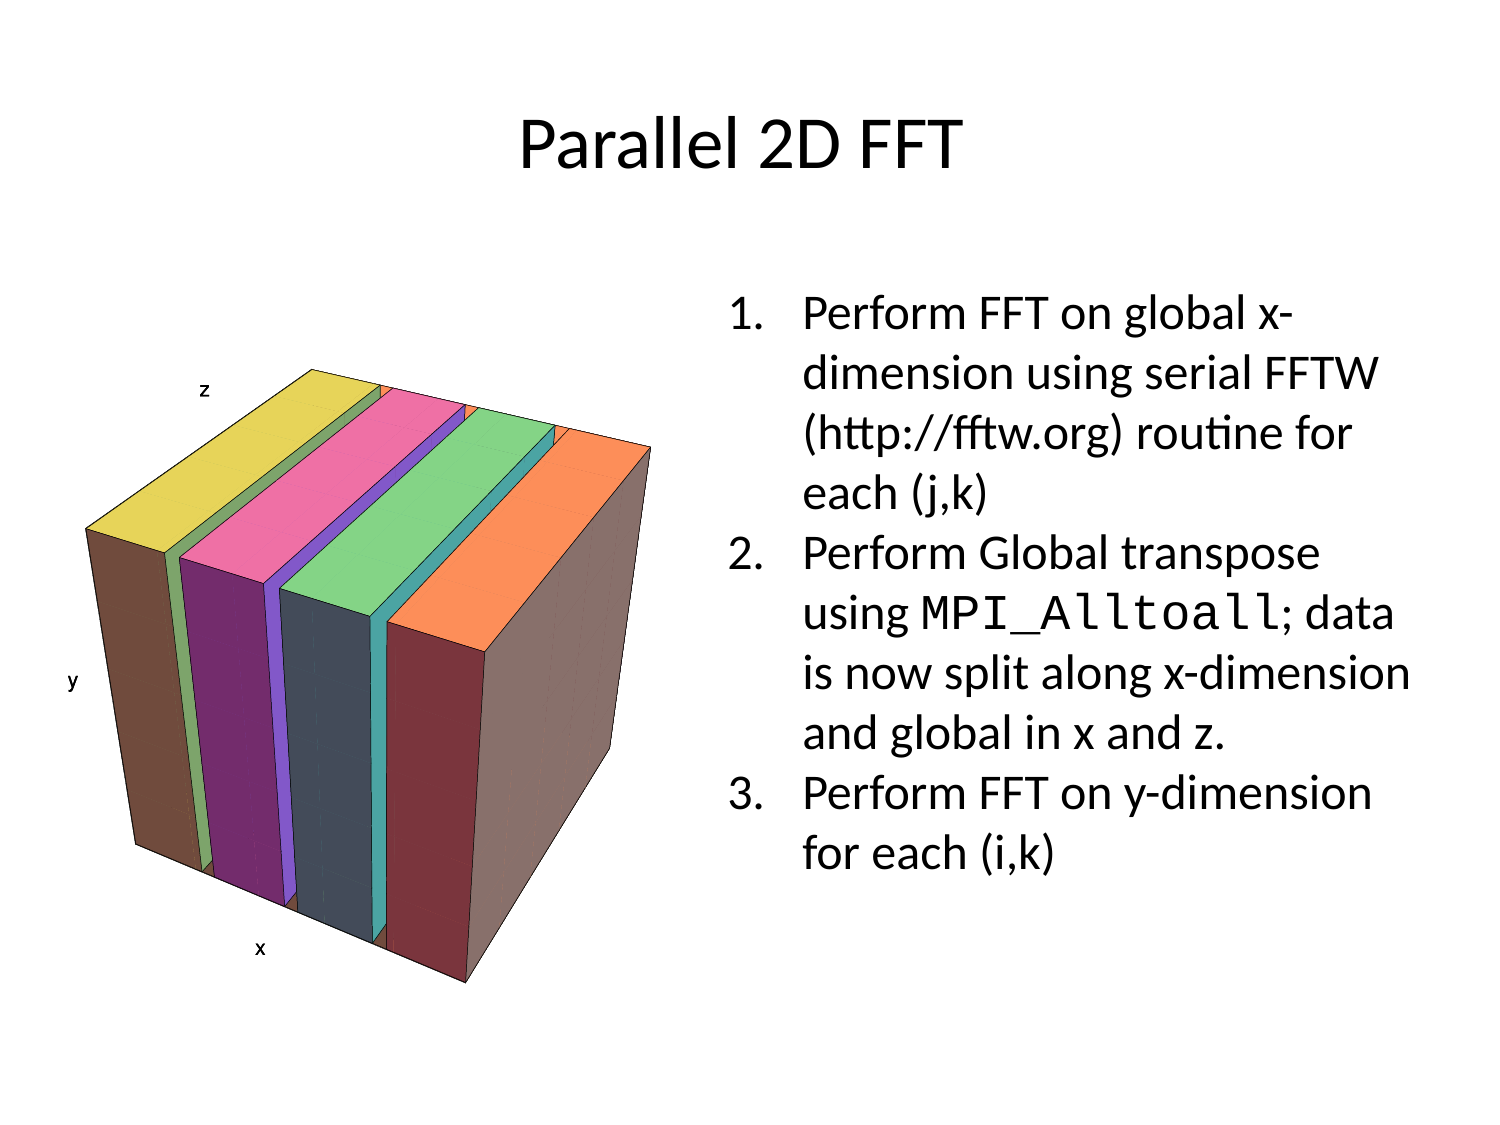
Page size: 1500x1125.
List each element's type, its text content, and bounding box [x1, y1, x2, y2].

text_box Perform FFT on global x-dimension using serial FFTW (http://fftw.org) routine for each (j,k) Perform Global transpose using MPI_Alltoall; data is now split along x-dimension and global in x and z. Perform FFT on y-dimension for each (i,k) [712, 212, 1438, 888]
picture [67, 368, 654, 986]
title Parallel 2D FFT [75, 45, 1425, 233]
